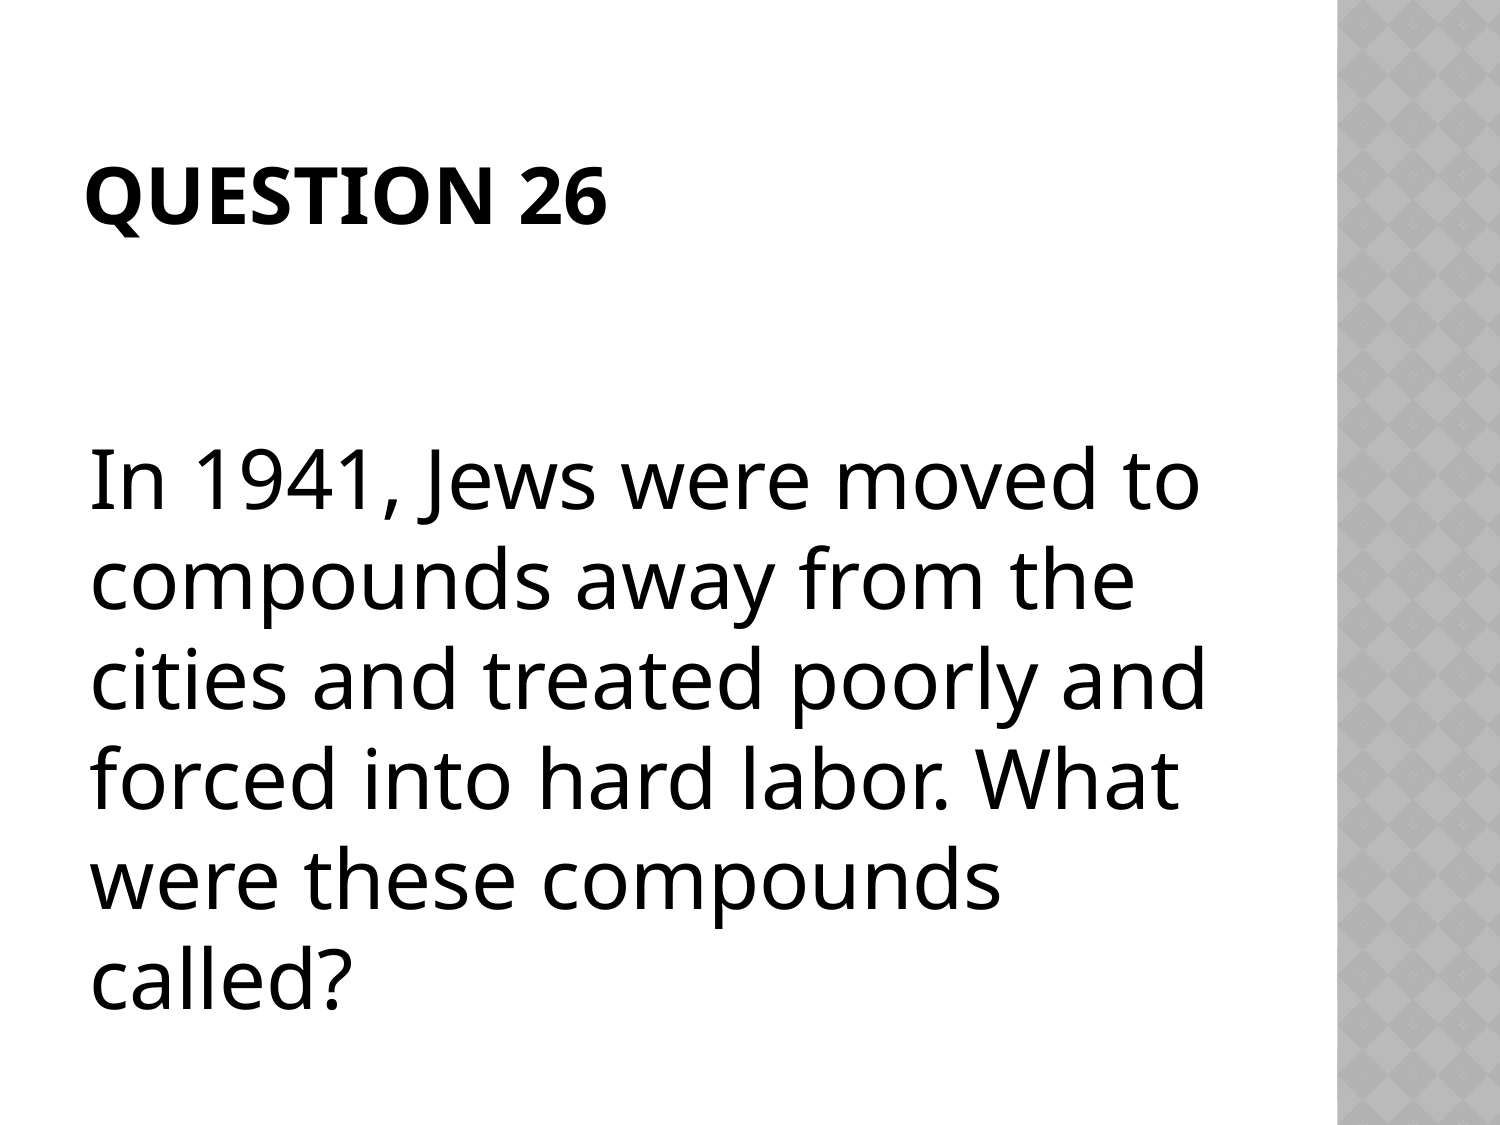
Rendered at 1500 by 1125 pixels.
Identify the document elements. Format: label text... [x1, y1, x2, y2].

list In 1941, Jews were moved to compounds away from the cities and treated poorly and forced into hard labor. What were these compounds called? [75, 264, 1263, 1059]
title Question 26 [75, 52, 1263, 240]
